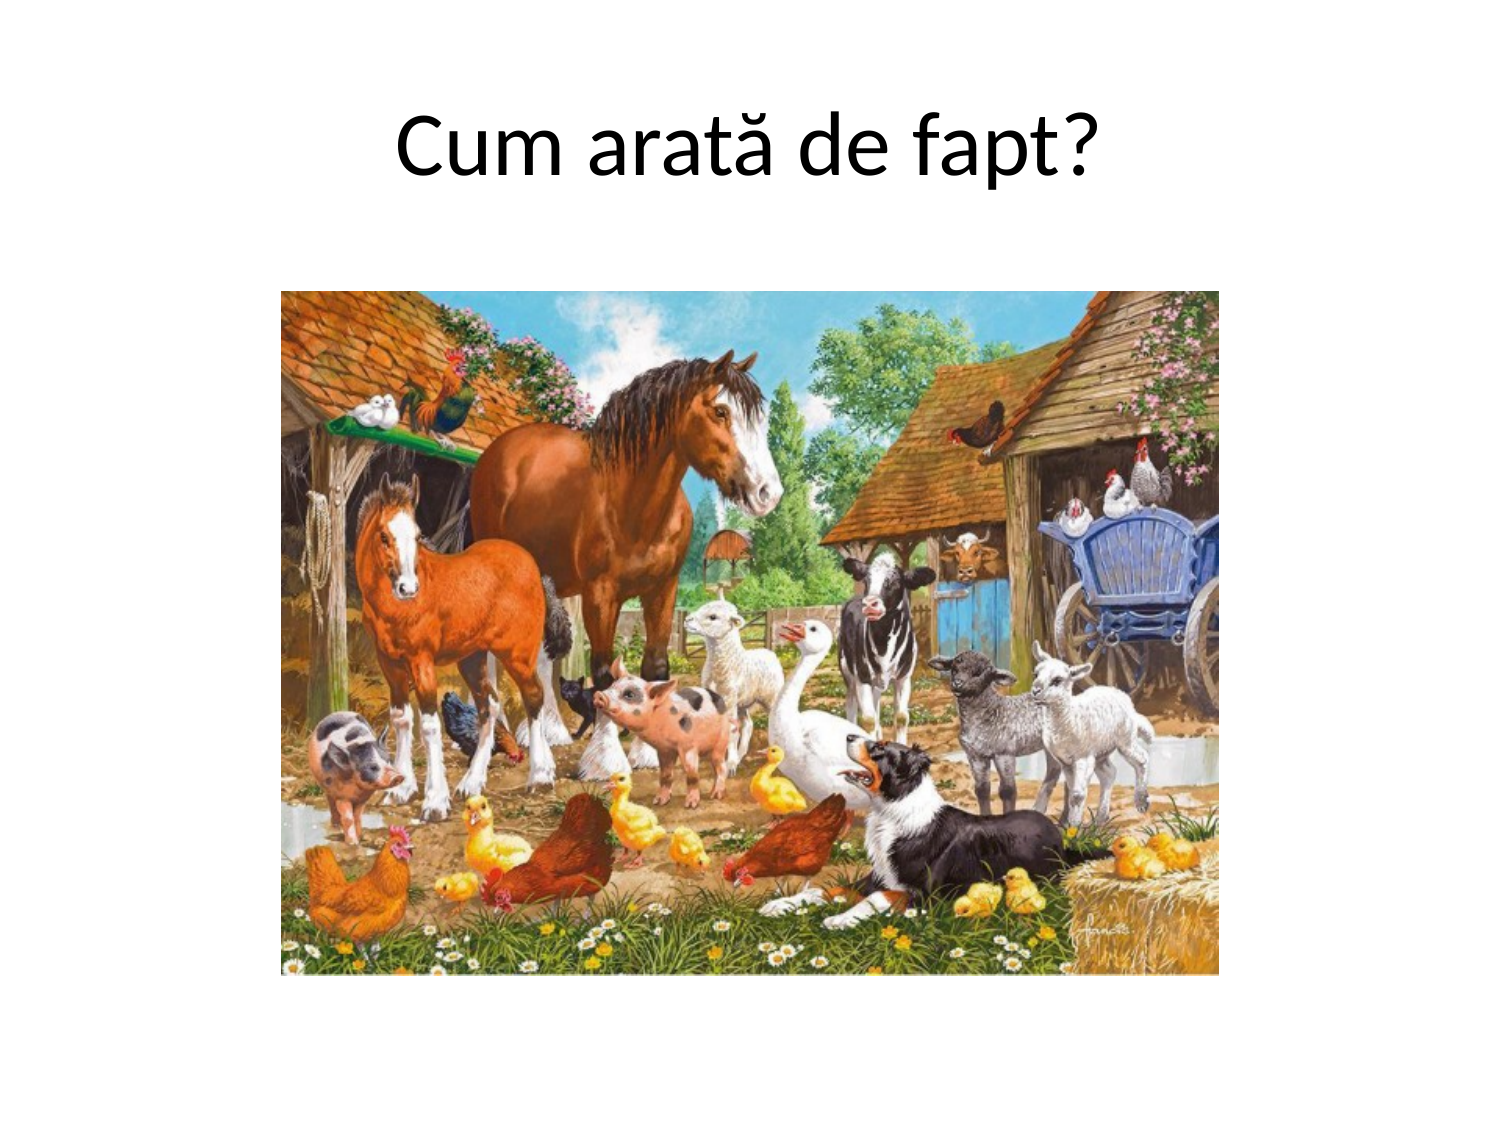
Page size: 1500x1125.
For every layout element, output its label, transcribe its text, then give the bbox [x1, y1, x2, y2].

title Cum arată de fapt? [75, 45, 1425, 233]
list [281, 291, 1219, 977]
